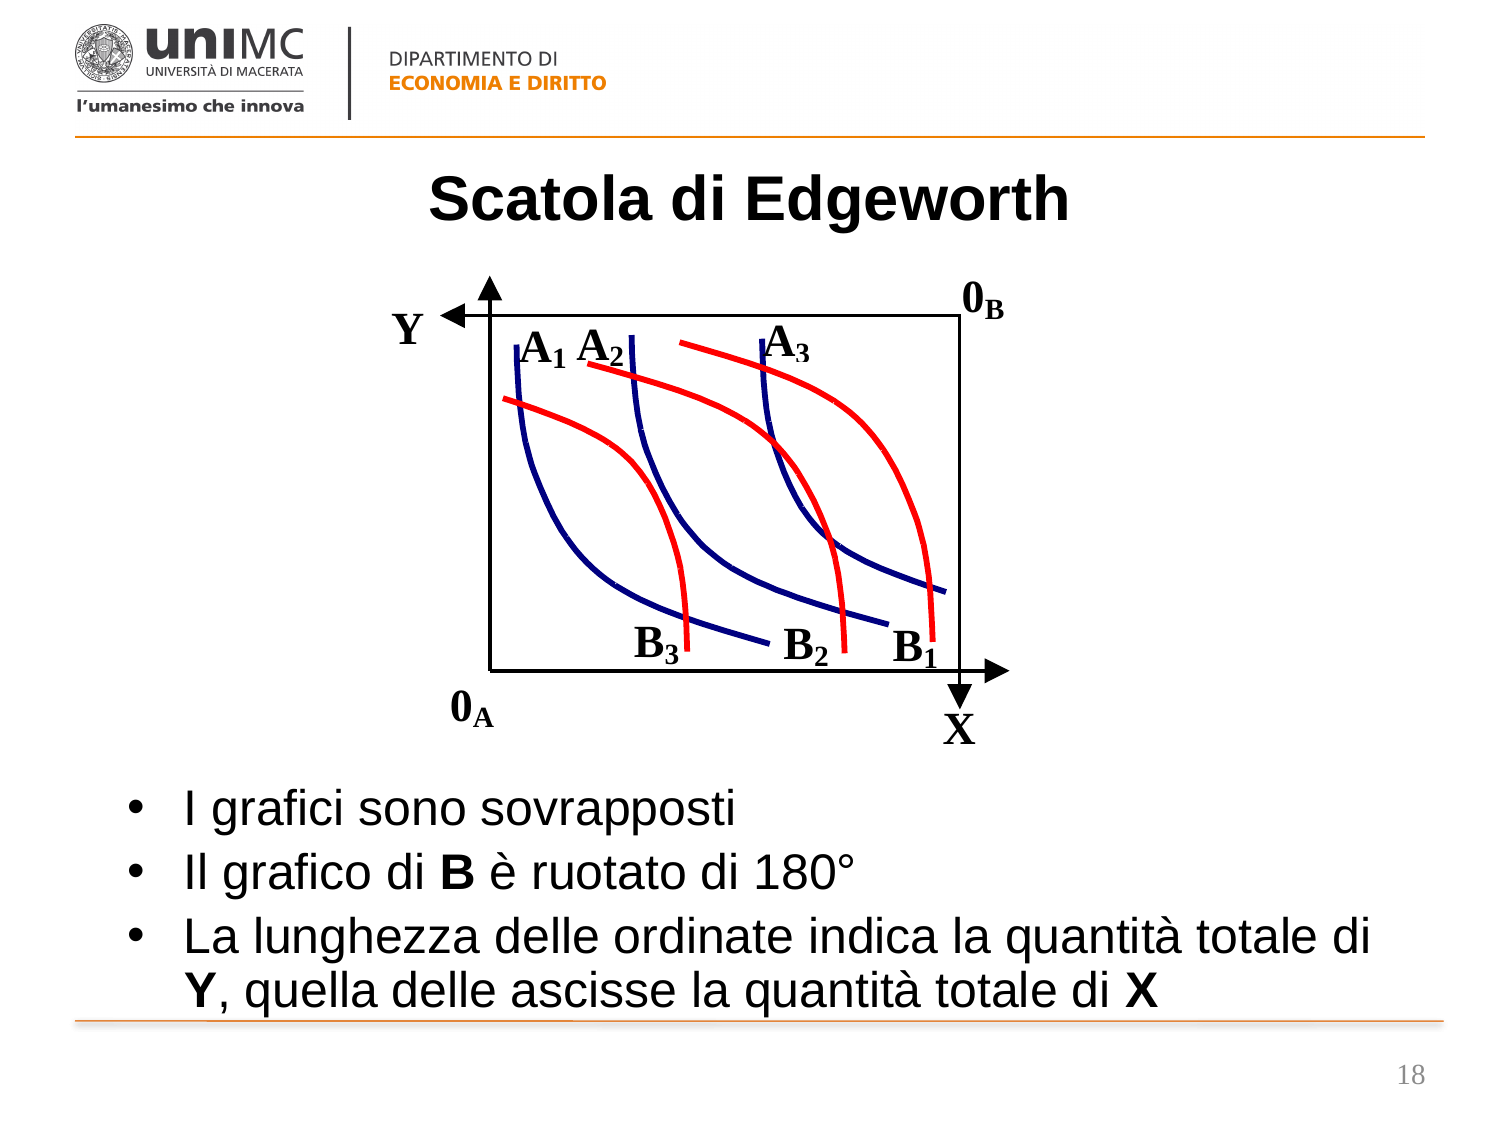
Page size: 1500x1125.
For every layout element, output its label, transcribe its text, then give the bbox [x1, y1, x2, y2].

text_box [337, 261, 1038, 773]
picture [75, 24, 1425, 138]
list I grafici sono sovrapposti Il grafico di B è ruotato di 180° La lunghezza delle ordinate indica la quantità totale di Y, quella delle ascisse la quantità totale di X [112, 774, 1388, 1050]
title Scatola di Edgeworth [75, 149, 1425, 241]
slide_number 18 [1091, 1042, 1442, 1103]
